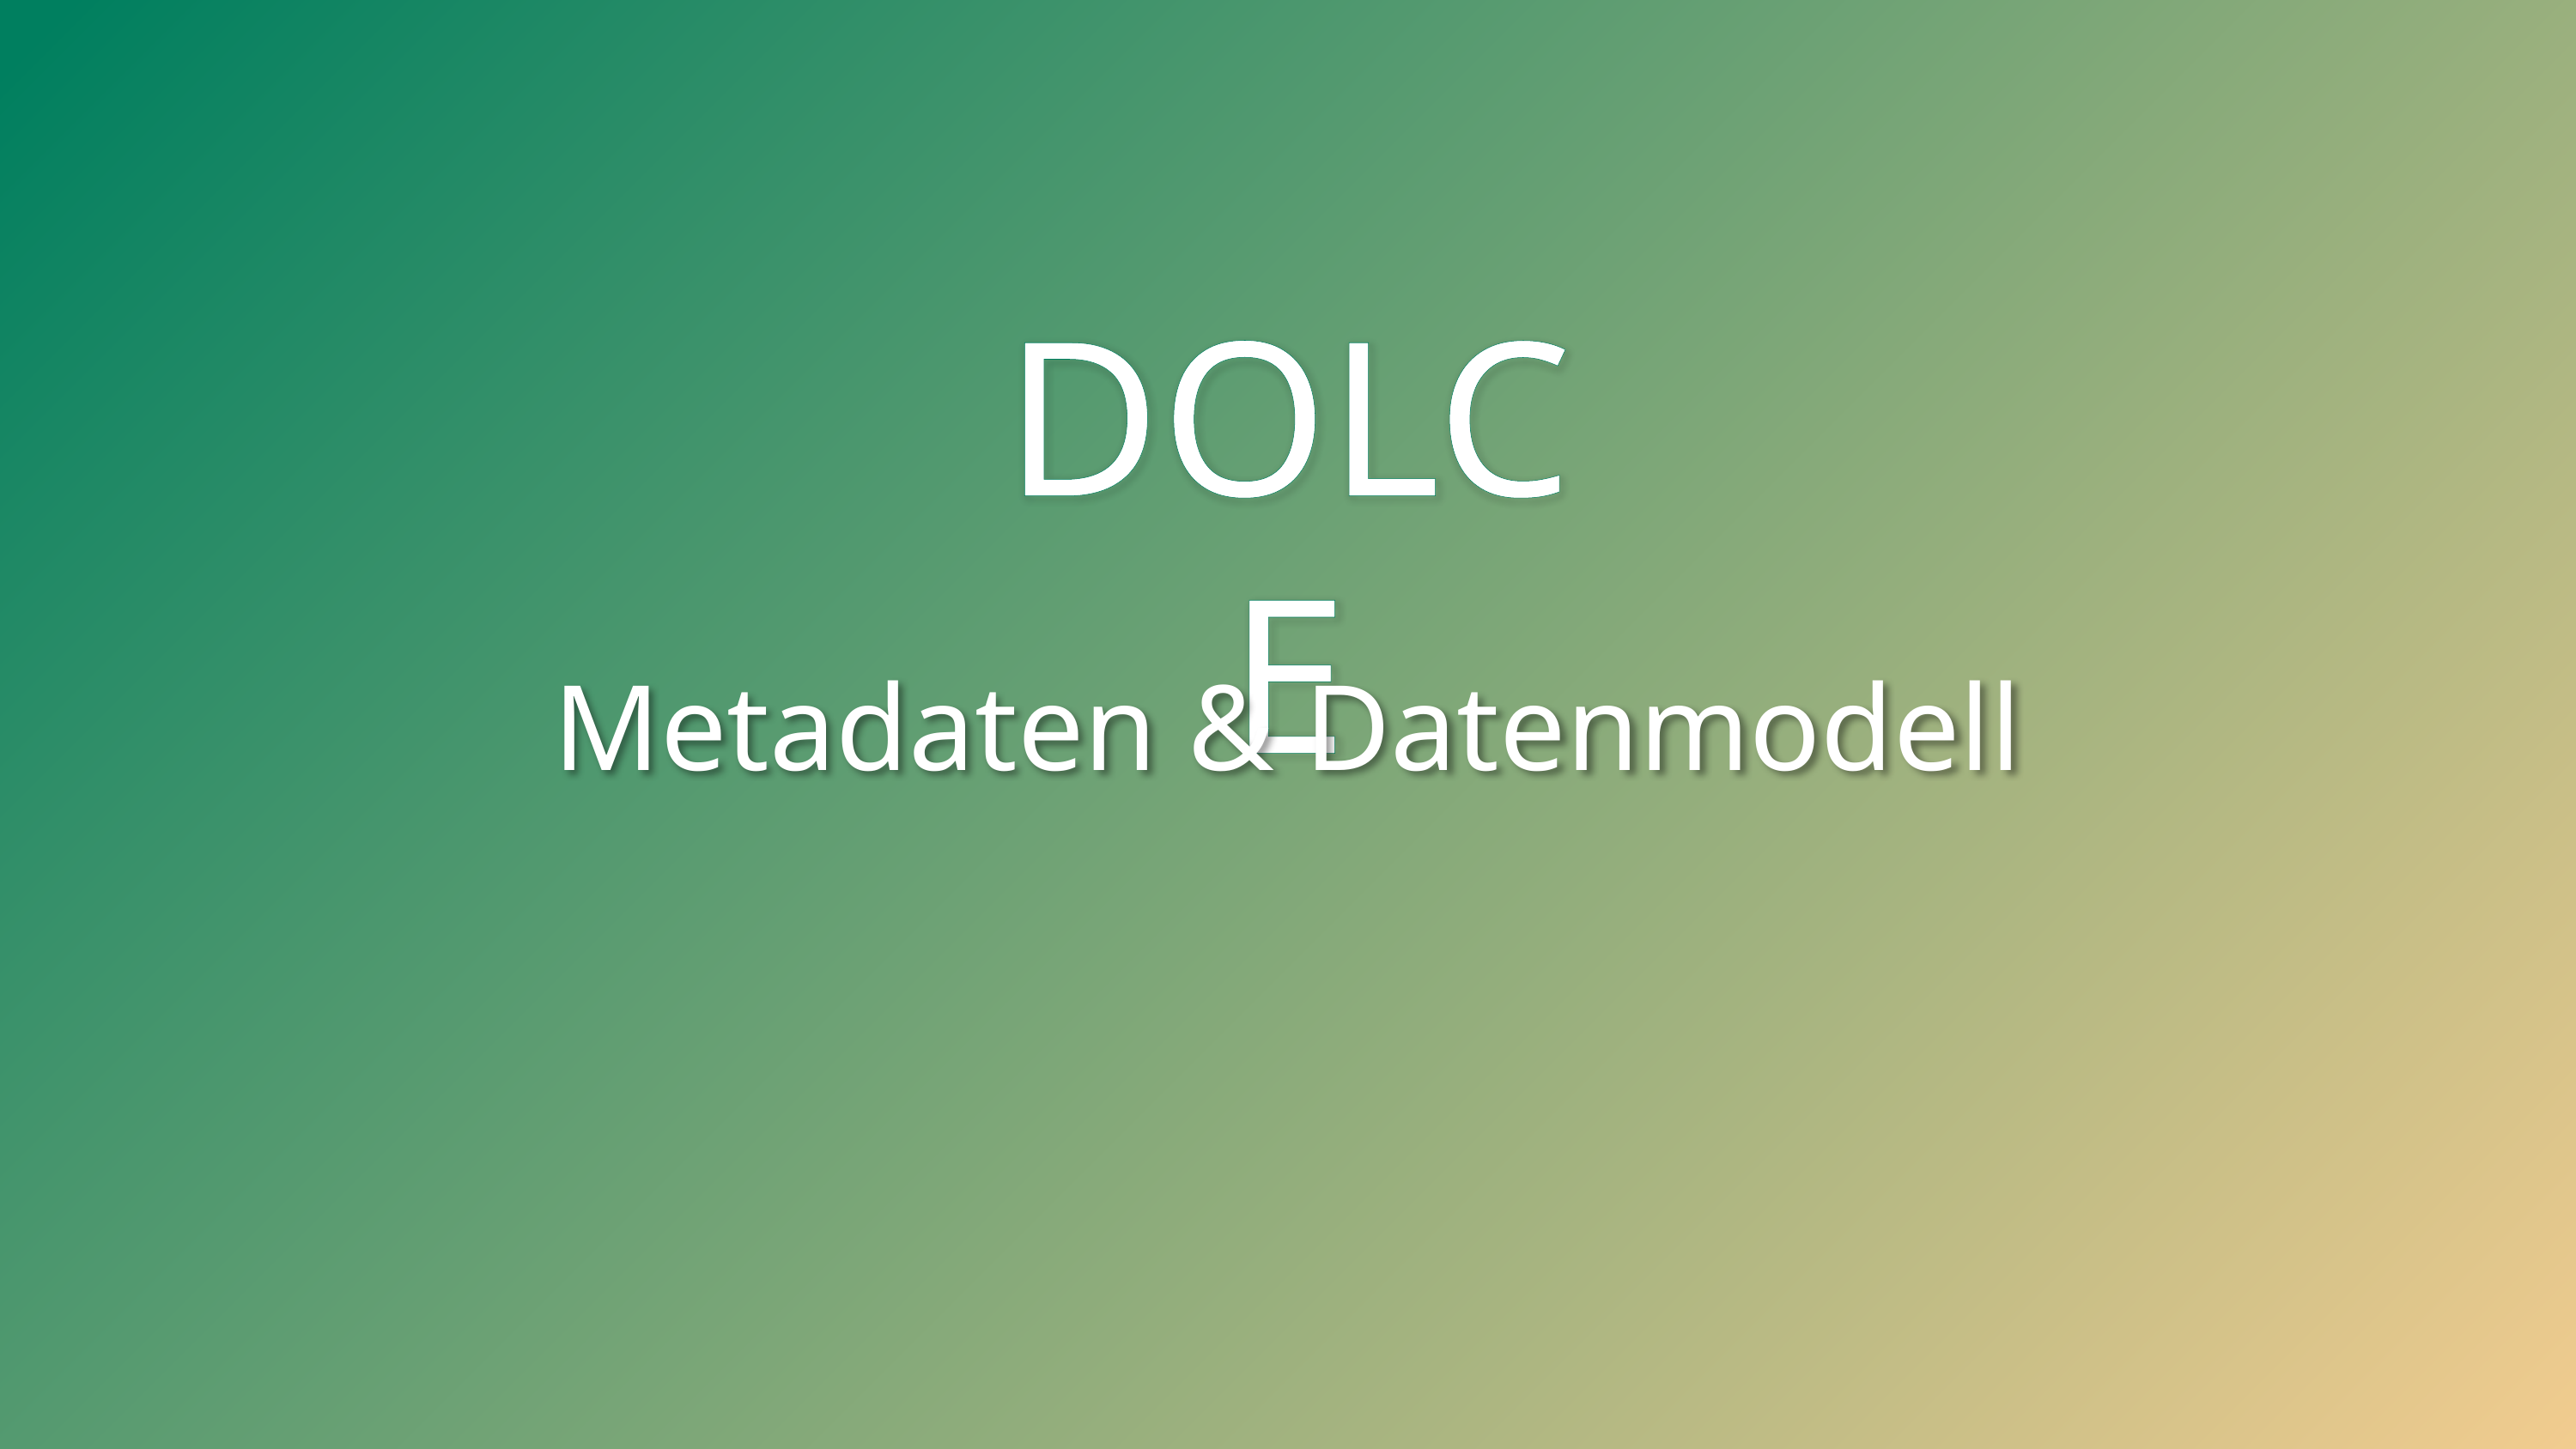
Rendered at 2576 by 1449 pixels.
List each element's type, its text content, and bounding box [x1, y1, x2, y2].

text_box Metadaten & Datenmodell [451, 646, 2125, 801]
text_box DOLCE [954, 275, 1622, 646]
